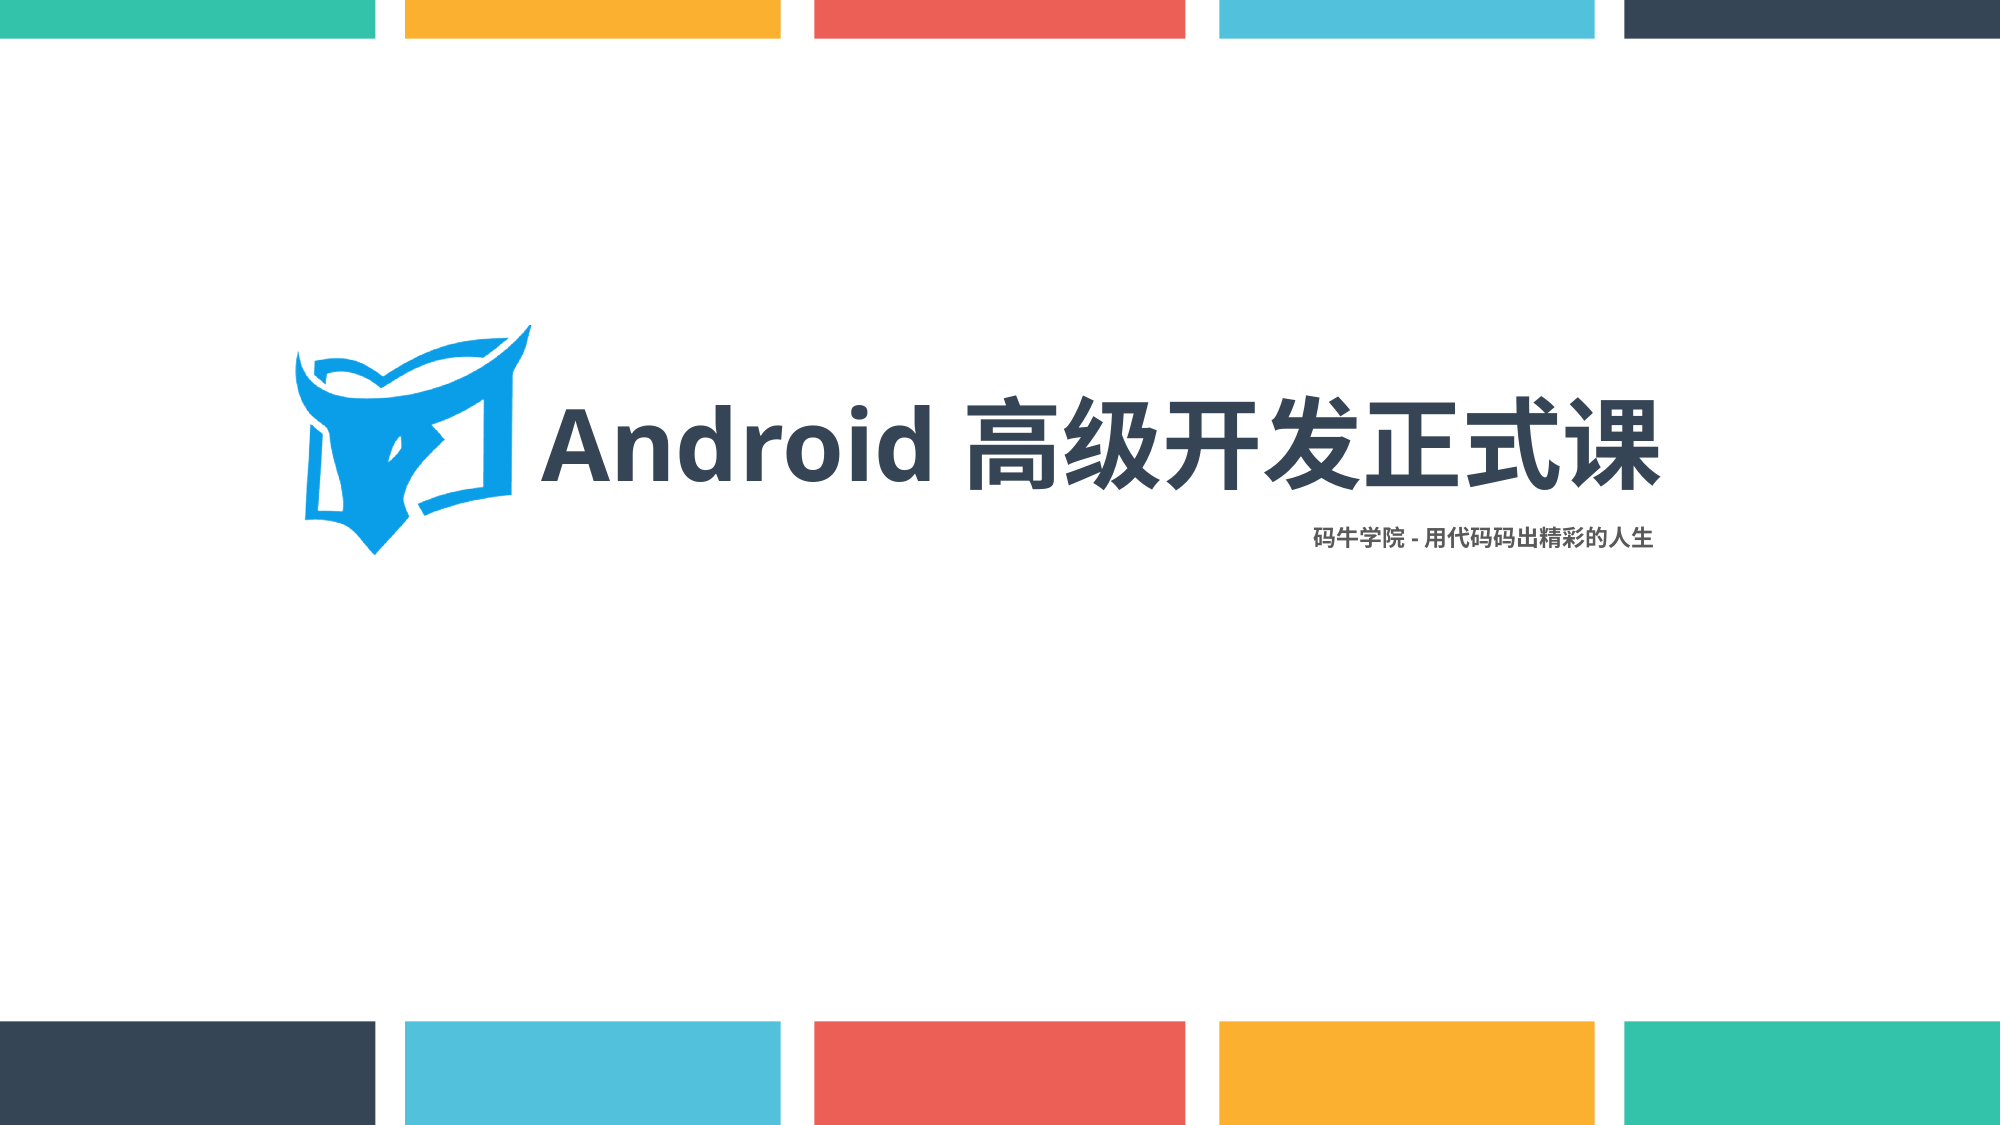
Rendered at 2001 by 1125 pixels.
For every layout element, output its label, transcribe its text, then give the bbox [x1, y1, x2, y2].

text_box Android高级开发正式课 [566, 374, 1745, 509]
text_box [0, 1021, 376, 1125]
text_box [1219, 0, 1595, 39]
picture [259, 286, 566, 593]
text_box [1219, 1021, 1595, 1125]
text_box [0, 0, 376, 39]
text_box 码牛学院-用代码码出精彩的人生 [1299, 510, 1672, 559]
text_box [405, 1021, 781, 1125]
text_box [814, 0, 1186, 39]
text_box [814, 1021, 1186, 1125]
text_box [405, 0, 781, 39]
text_box [1624, 0, 2000, 39]
text_box [1624, 1021, 2000, 1125]
